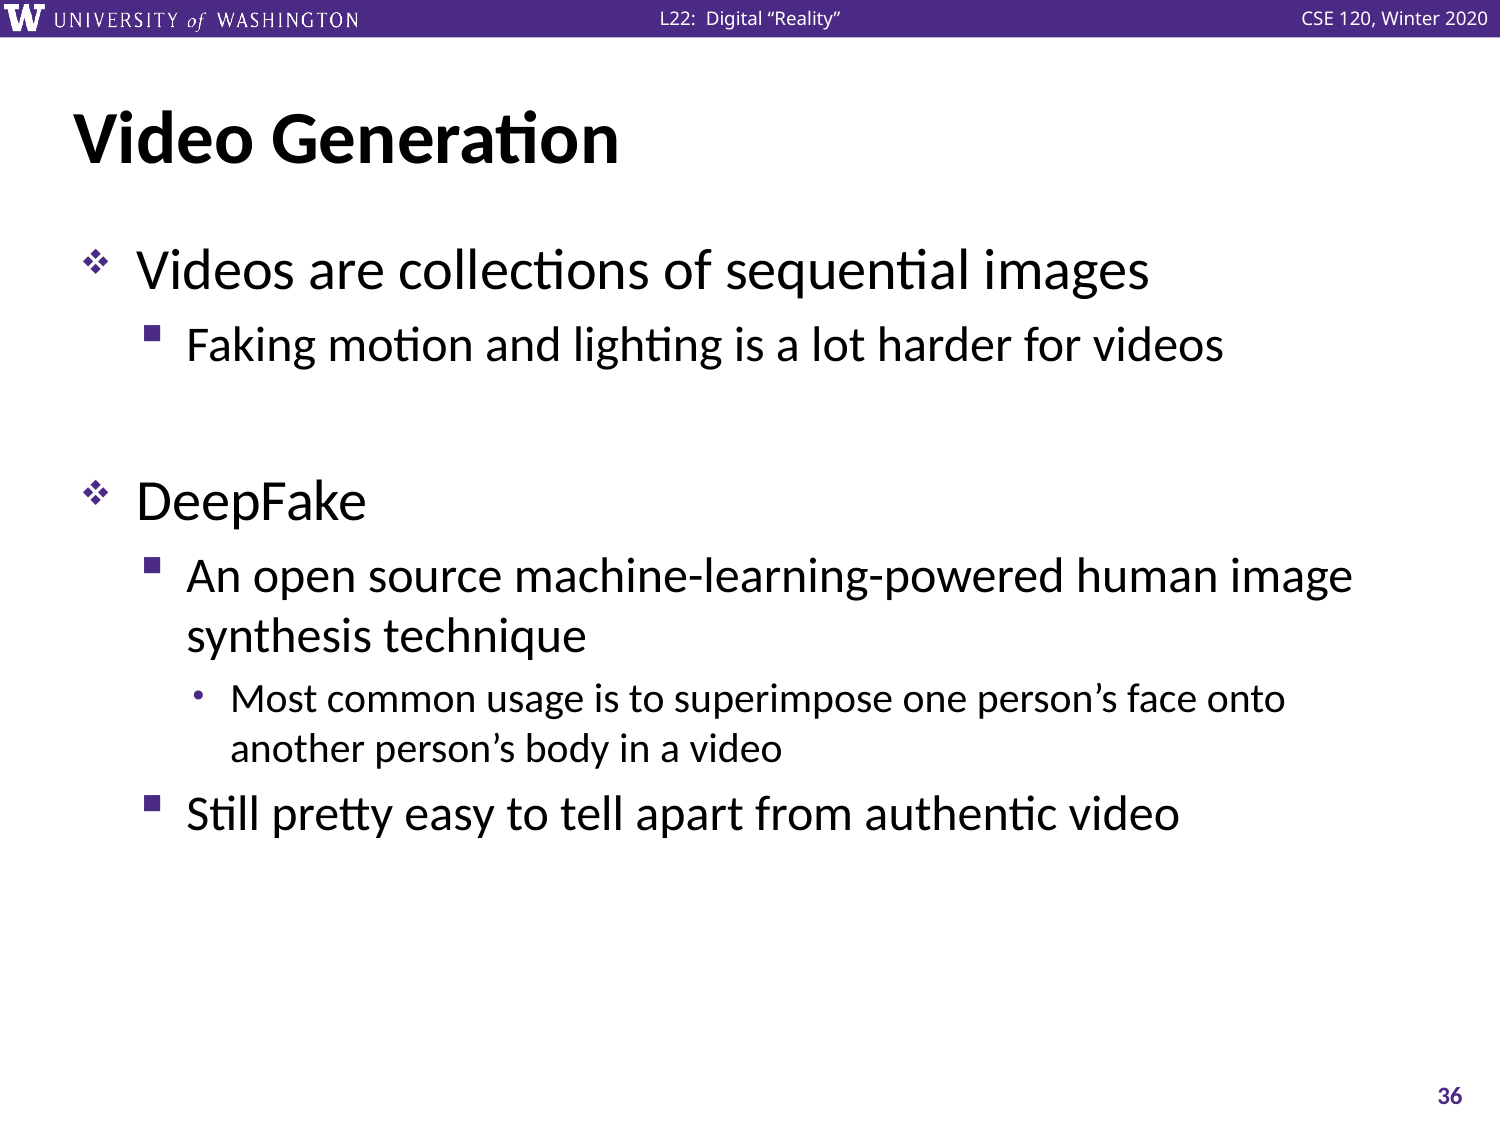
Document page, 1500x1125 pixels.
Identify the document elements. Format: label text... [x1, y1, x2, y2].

picture [4, 4, 358, 32]
slide_number 36 [1400, 1065, 1500, 1125]
list Videos are collections of sequential images Faking motion and lighting is a lot harder for videos DeepFake An open source machine-learning-powered human image synthesis technique Most common usage is to superimpose one person’s face onto another person’s body in a video Still pretty easy to tell apart from authentic video [64, 223, 1438, 1040]
title Video Generation [58, 71, 1438, 197]
